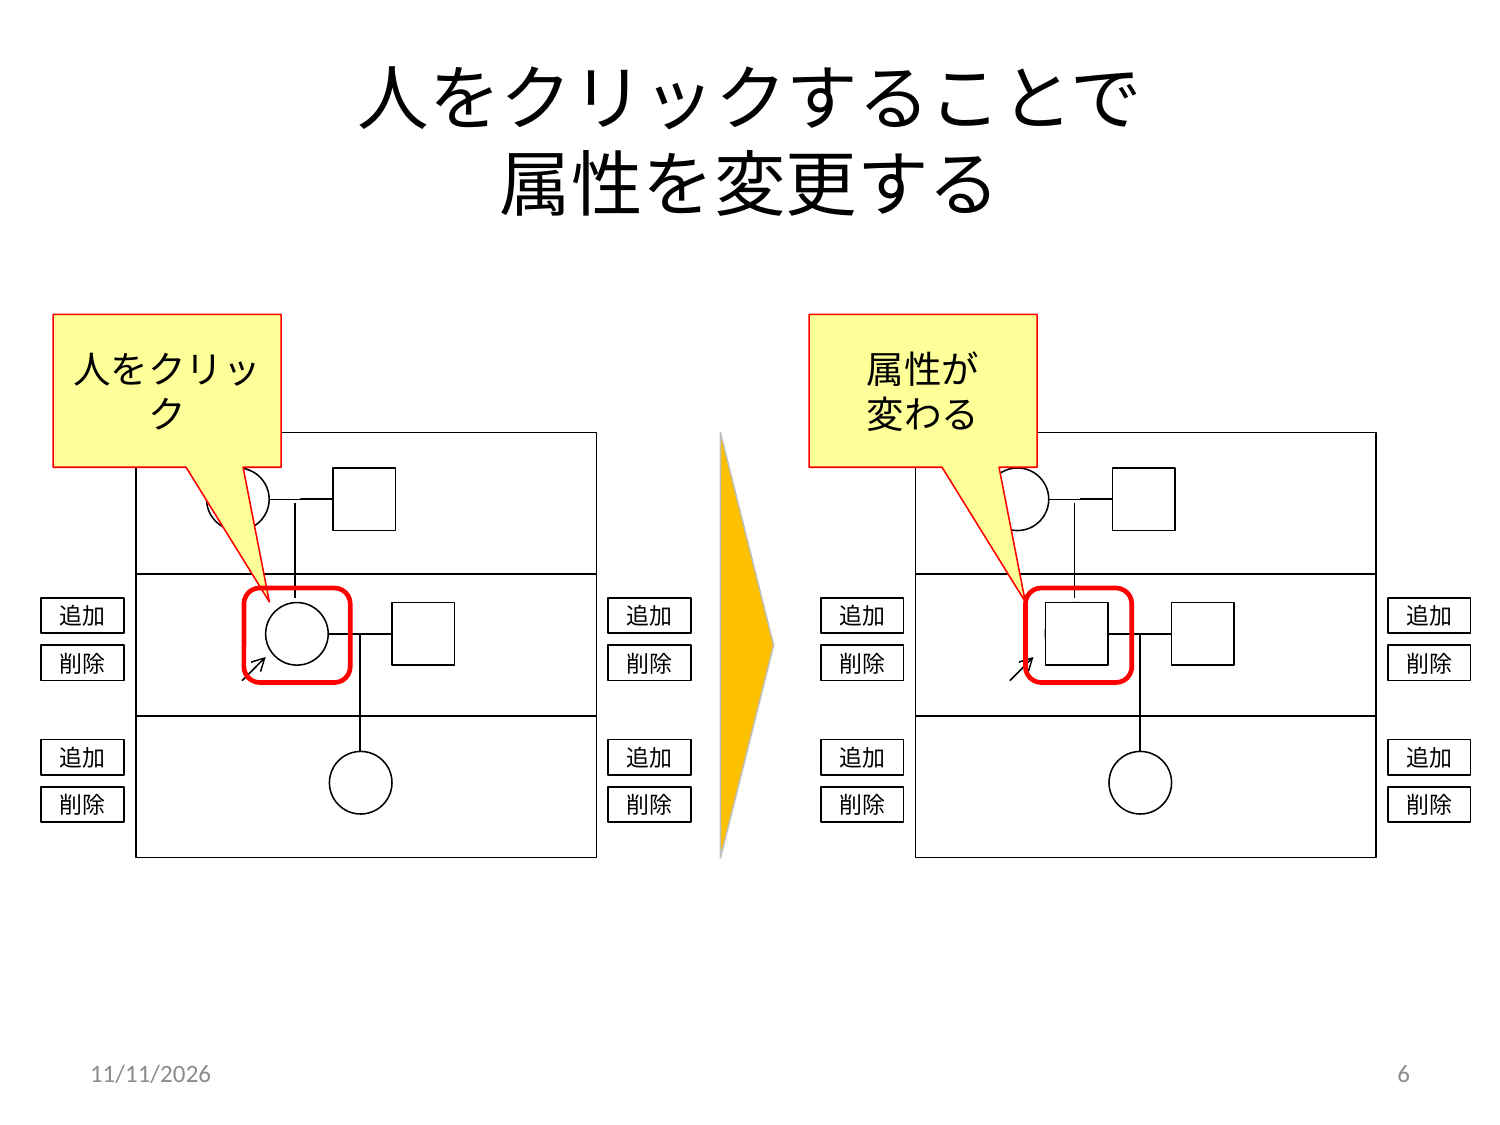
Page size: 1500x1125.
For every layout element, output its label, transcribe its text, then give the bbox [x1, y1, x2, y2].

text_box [1009, 656, 1034, 681]
text_box 追加 [606, 596, 693, 635]
text_box 削除 [606, 785, 693, 824]
text_box 追加 [606, 738, 693, 777]
text_box 追加 [819, 596, 906, 635]
text_box 削除 [819, 643, 906, 683]
text_box 属性が 変わる [806, 312, 1040, 470]
text_box 追加 [1386, 596, 1473, 635]
text_box 削除 [1386, 643, 1473, 683]
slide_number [75, 1042, 425, 1103]
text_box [241, 656, 266, 681]
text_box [135, 432, 597, 859]
text_box 削除 [39, 785, 126, 824]
text_box 削除 [39, 643, 126, 683]
title 人をクリックすることで 属性を変更する [75, 45, 1425, 233]
text_box 追加 [39, 738, 126, 777]
text_box 追加 [39, 596, 126, 635]
slide_number 6 [1074, 1042, 1425, 1103]
text_box 削除 [606, 643, 693, 683]
text_box [718, 430, 776, 860]
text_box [915, 432, 1377, 859]
text_box 人をクリック [50, 312, 284, 470]
text_box 削除 [1386, 785, 1473, 824]
text_box 追加 [819, 738, 906, 777]
text_box 追加 [1386, 738, 1473, 777]
text_box 削除 [819, 785, 906, 824]
